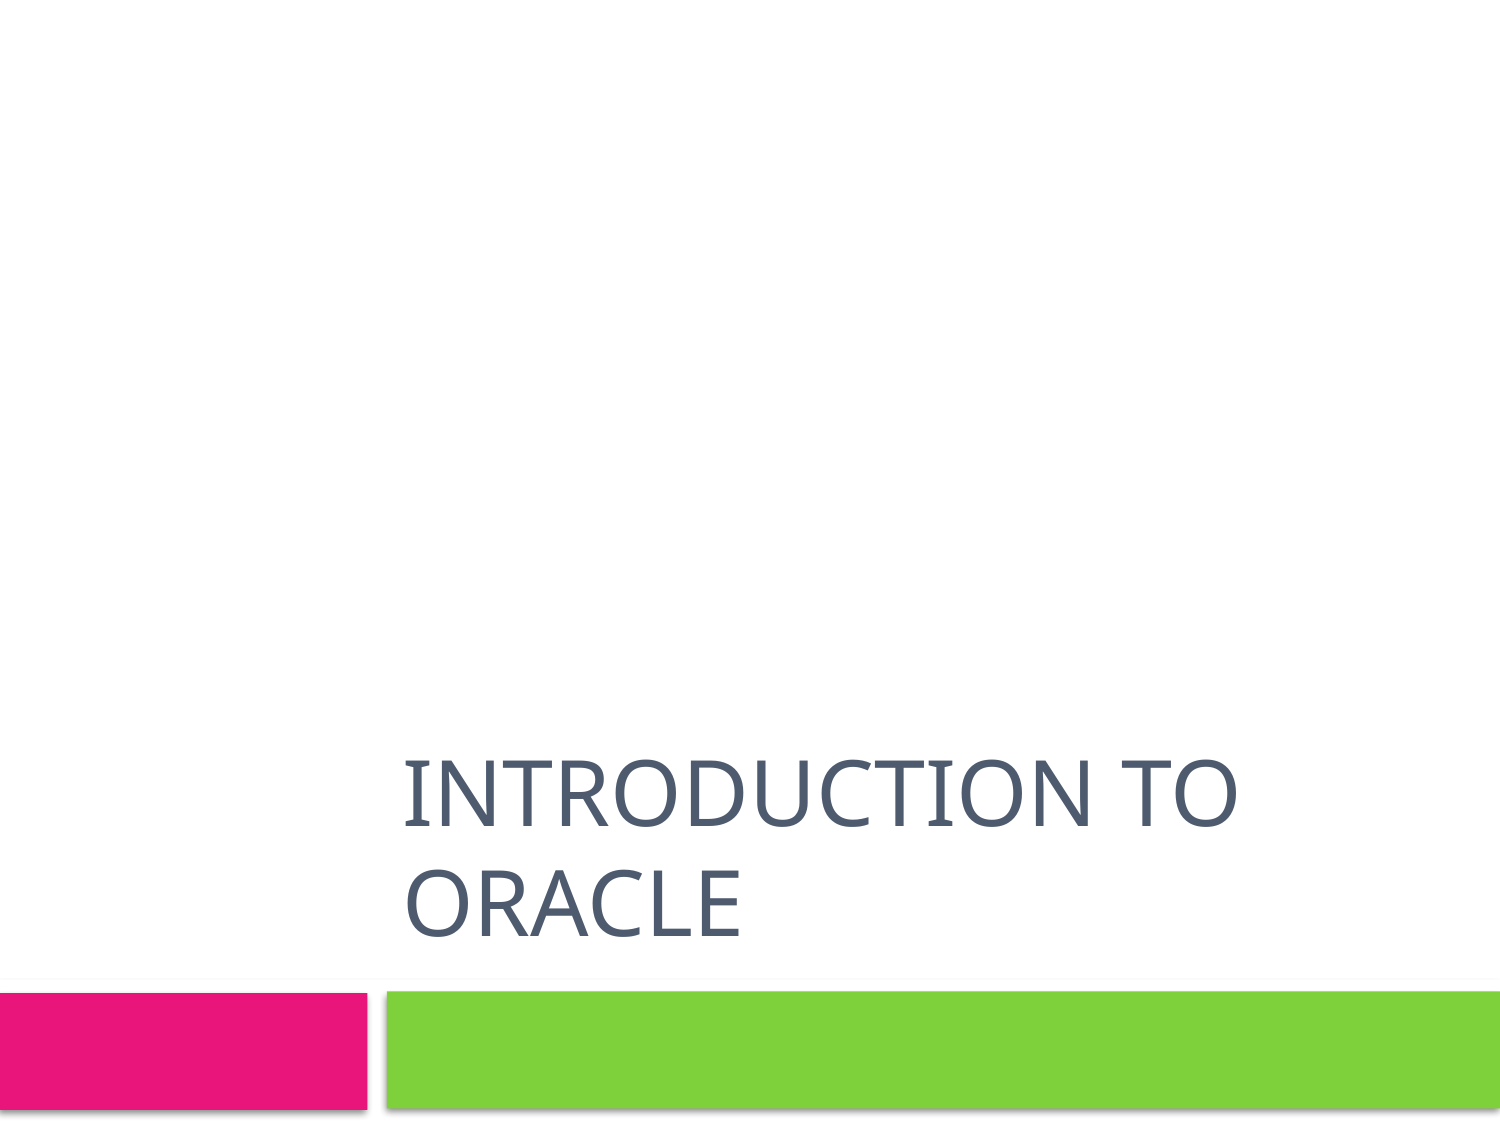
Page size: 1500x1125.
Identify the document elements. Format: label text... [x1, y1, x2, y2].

title Introduction To Oracle [387, 662, 1450, 963]
